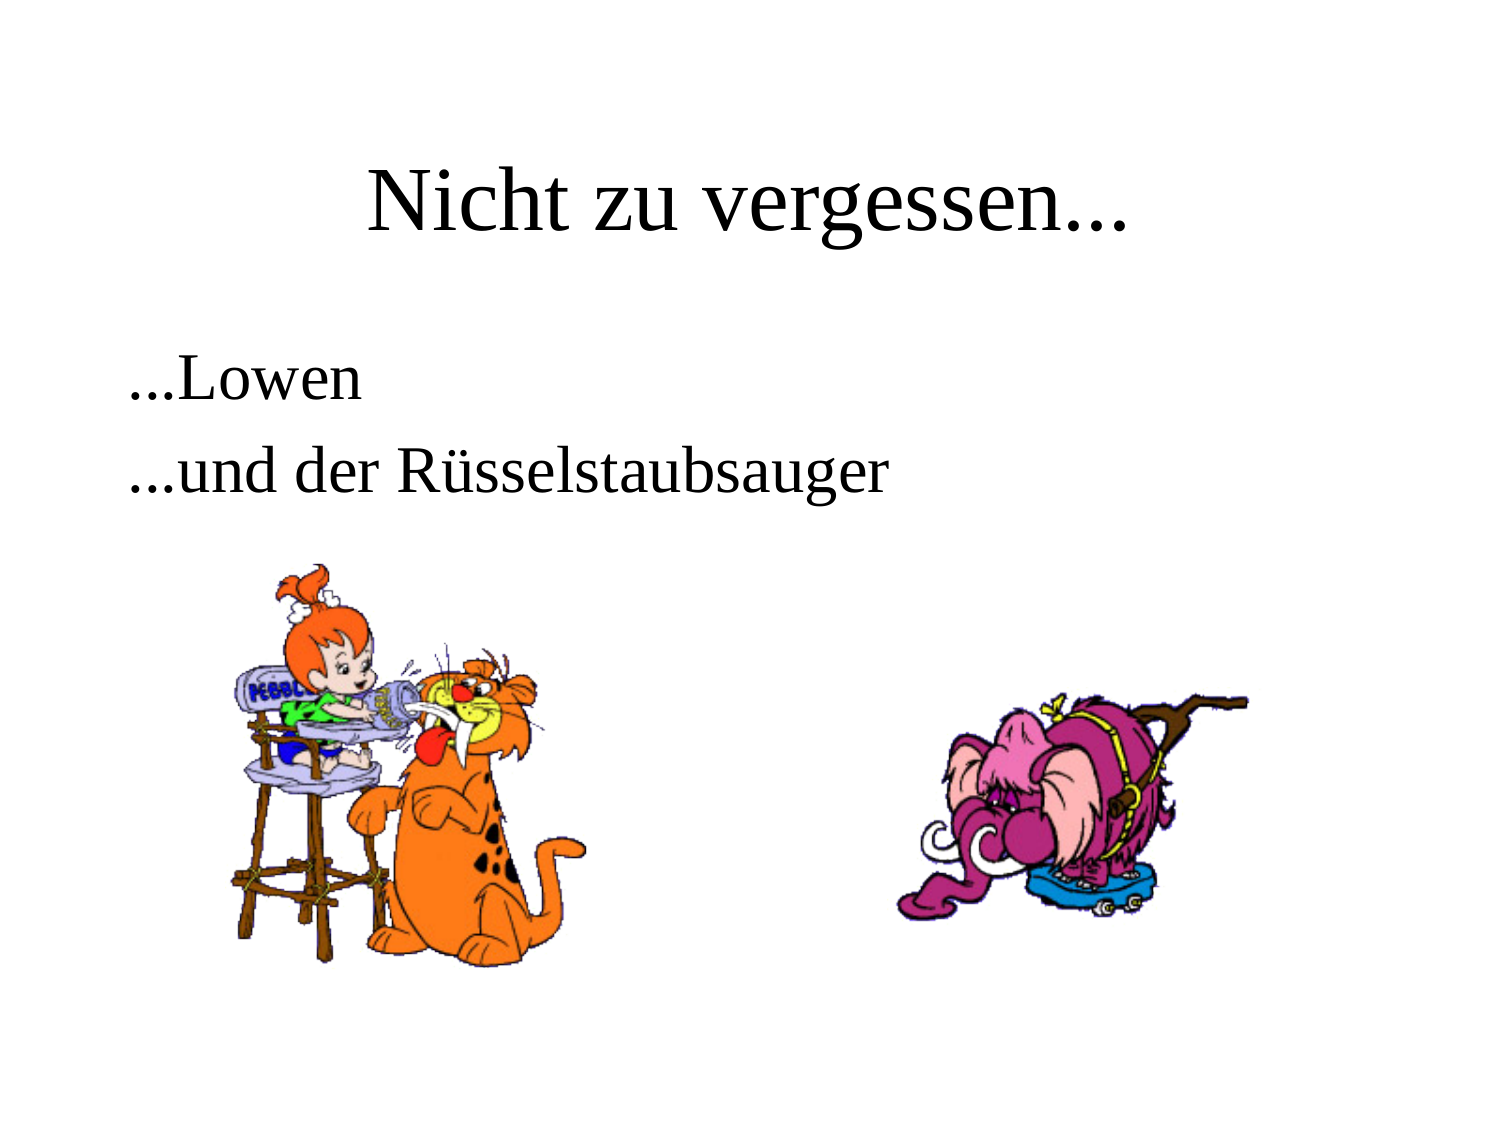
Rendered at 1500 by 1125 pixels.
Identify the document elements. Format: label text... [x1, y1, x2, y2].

picture [887, 687, 1263, 934]
title Nicht zu vergessen... [112, 99, 1388, 288]
list ...Lowen ...und der Rüsselstaubsauger [112, 324, 1388, 1000]
picture [224, 549, 601, 984]
